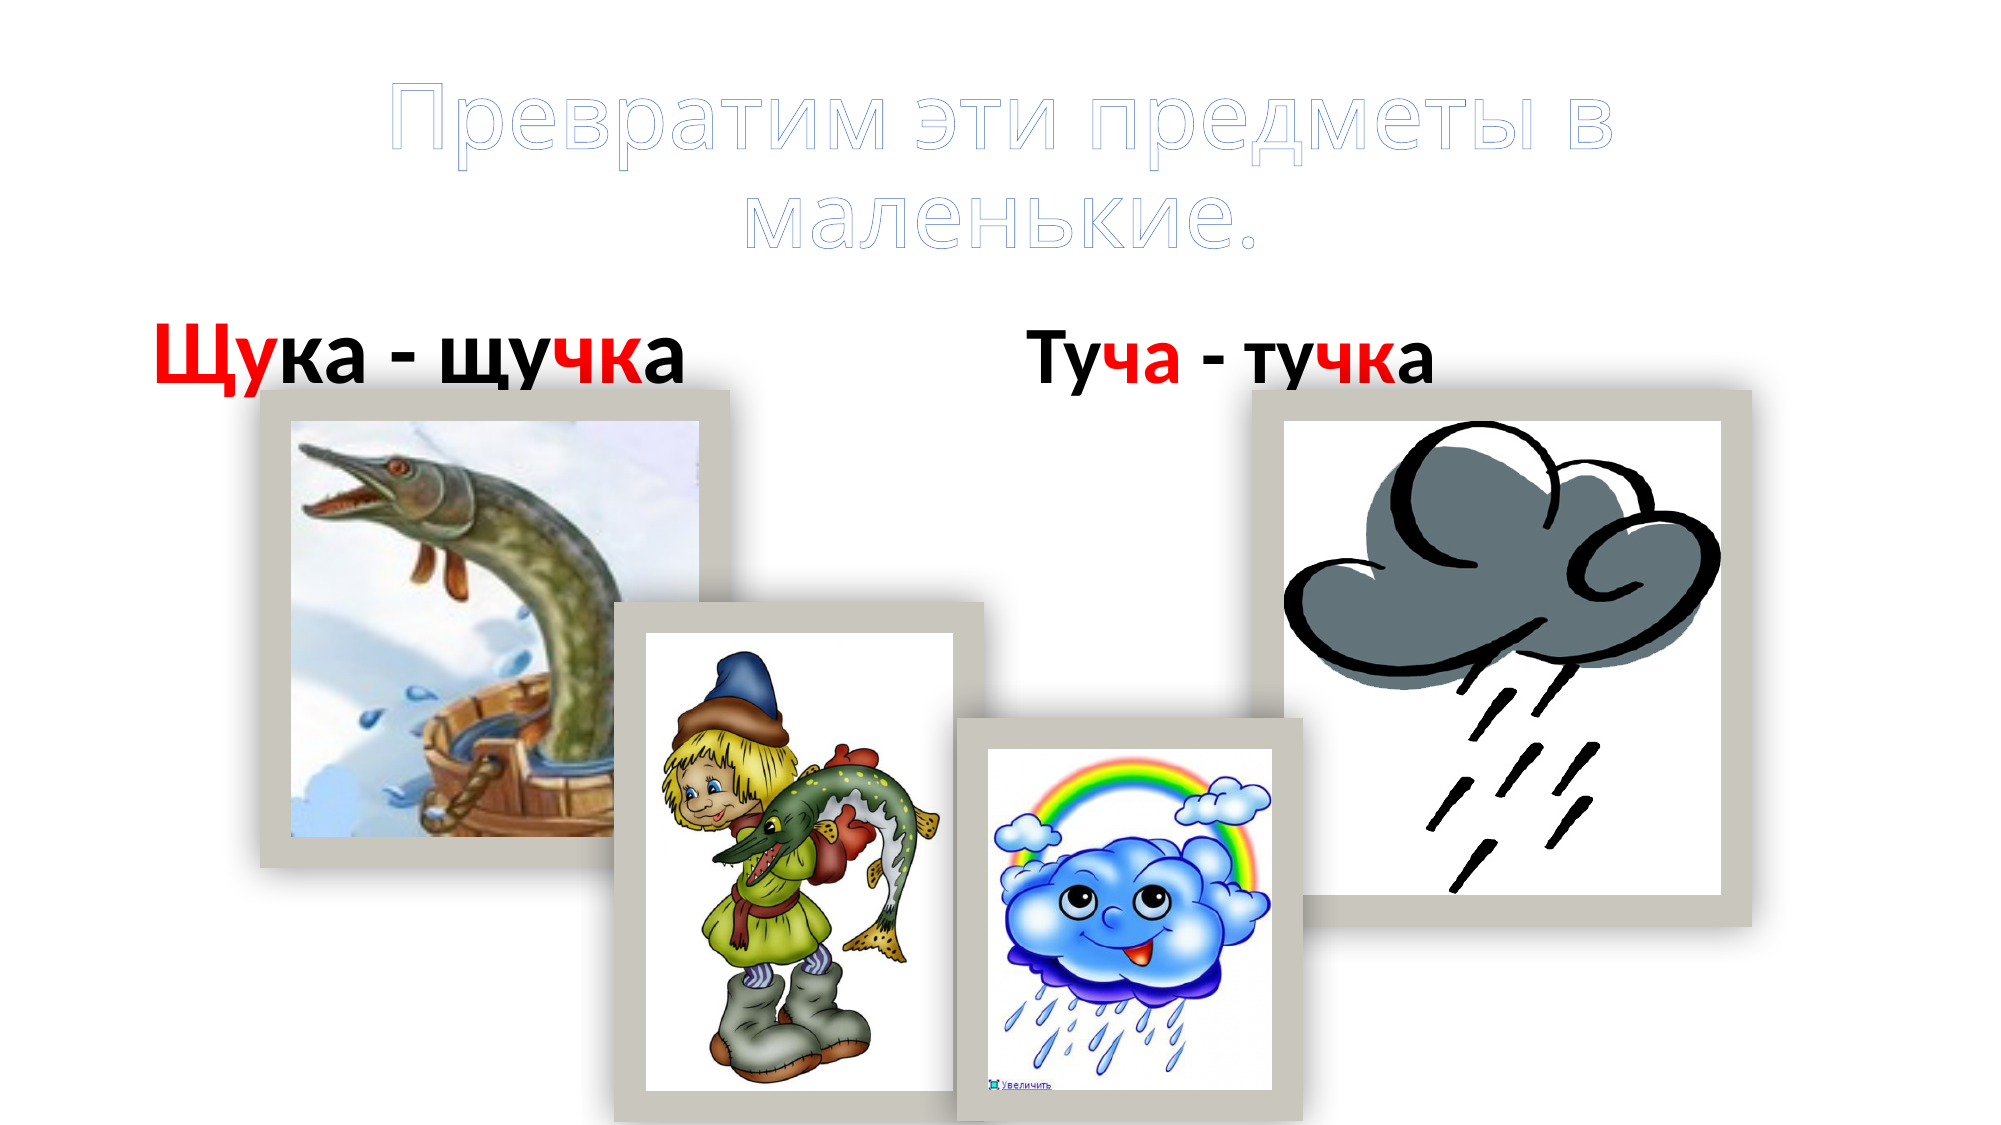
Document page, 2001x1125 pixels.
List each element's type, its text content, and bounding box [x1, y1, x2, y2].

picture [1283, 420, 1721, 896]
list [645, 633, 954, 1091]
picture [291, 420, 700, 837]
picture [988, 749, 1272, 1090]
list Туча - тучка [1011, 305, 1675, 409]
list Щука - щучка [137, 275, 984, 411]
title Превратим эти предметы в маленькие. [137, 59, 1863, 278]
